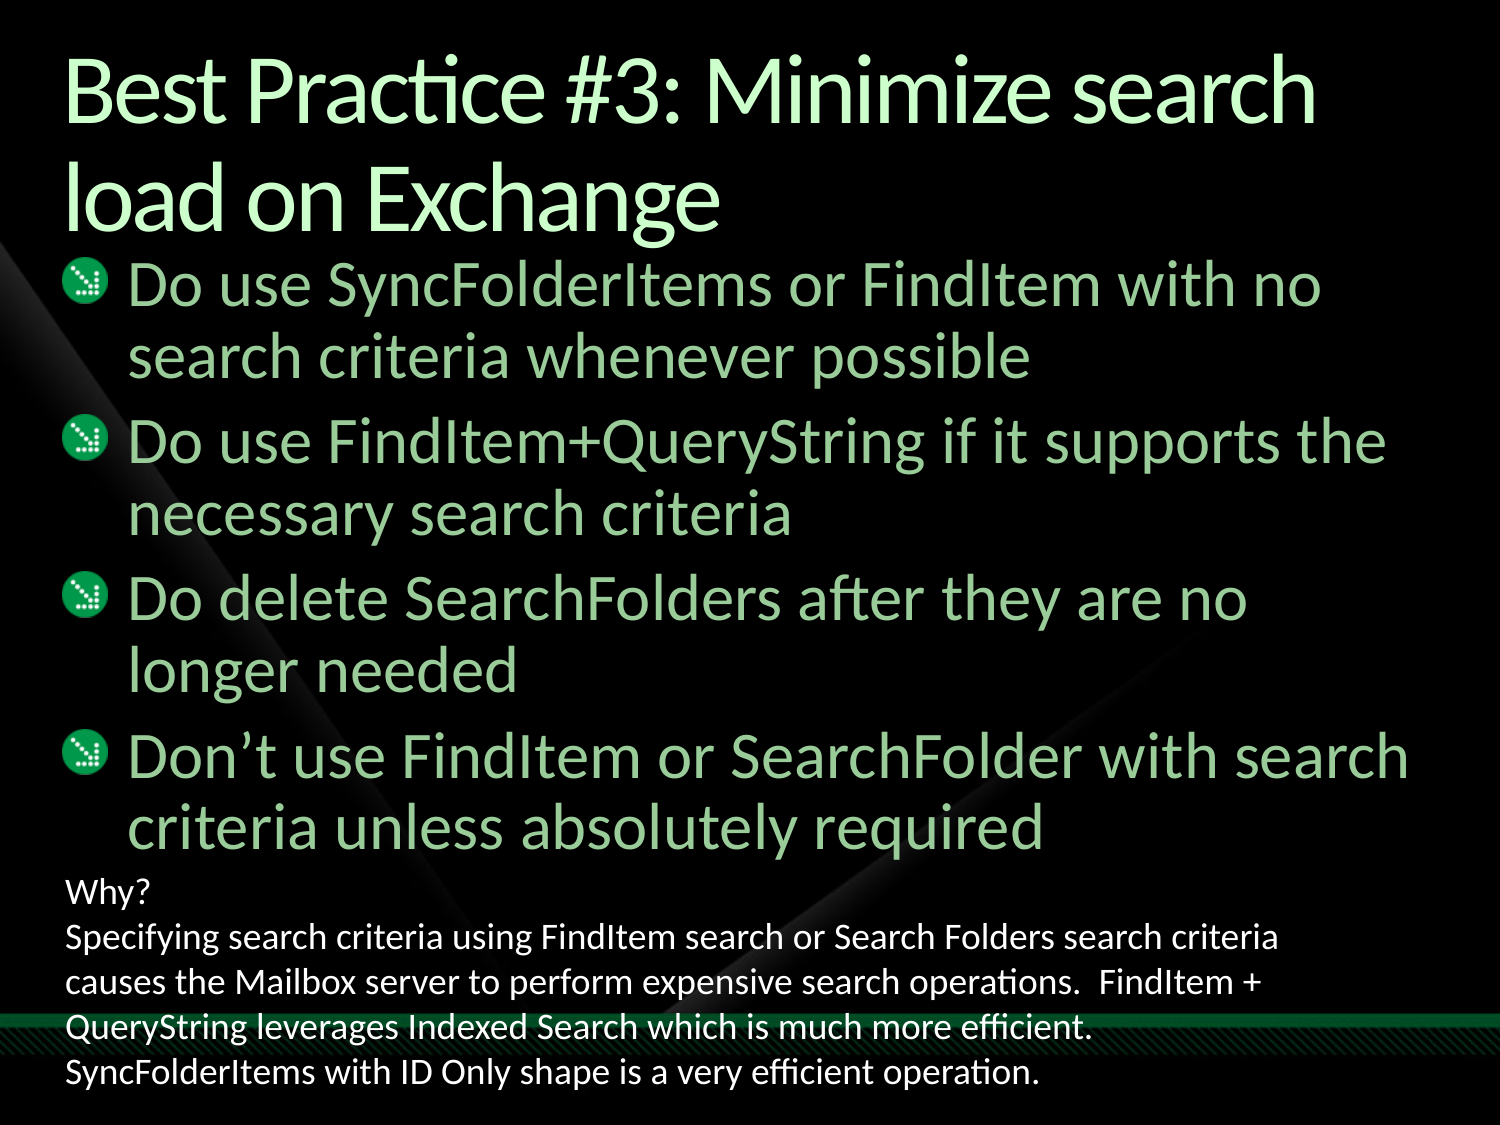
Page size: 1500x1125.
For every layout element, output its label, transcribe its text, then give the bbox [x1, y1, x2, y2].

picture [0, 0, 1500, 1125]
title Best Practice #3: Minimize search load on Exchange [62, 37, 1438, 248]
list Do use SyncFolderItems or FindItem with no search criteria whenever possible Do use FindItem+QueryString if it supports the necessary search criteria Do delete SearchFolders after they are no longer needed Don’t use FindItem or SearchFolder with search criteria unless absolutely required [62, 248, 1438, 998]
text_box Why? Specifying search criteria using FindItem search or Search Folders search criteria causes the Mailbox server to perform expensive search operations. FindItem + QueryString leverages Indexed Search which is much more efficient. SyncFolderItems with ID Only shape is a very efficient operation. [50, 859, 1337, 1100]
